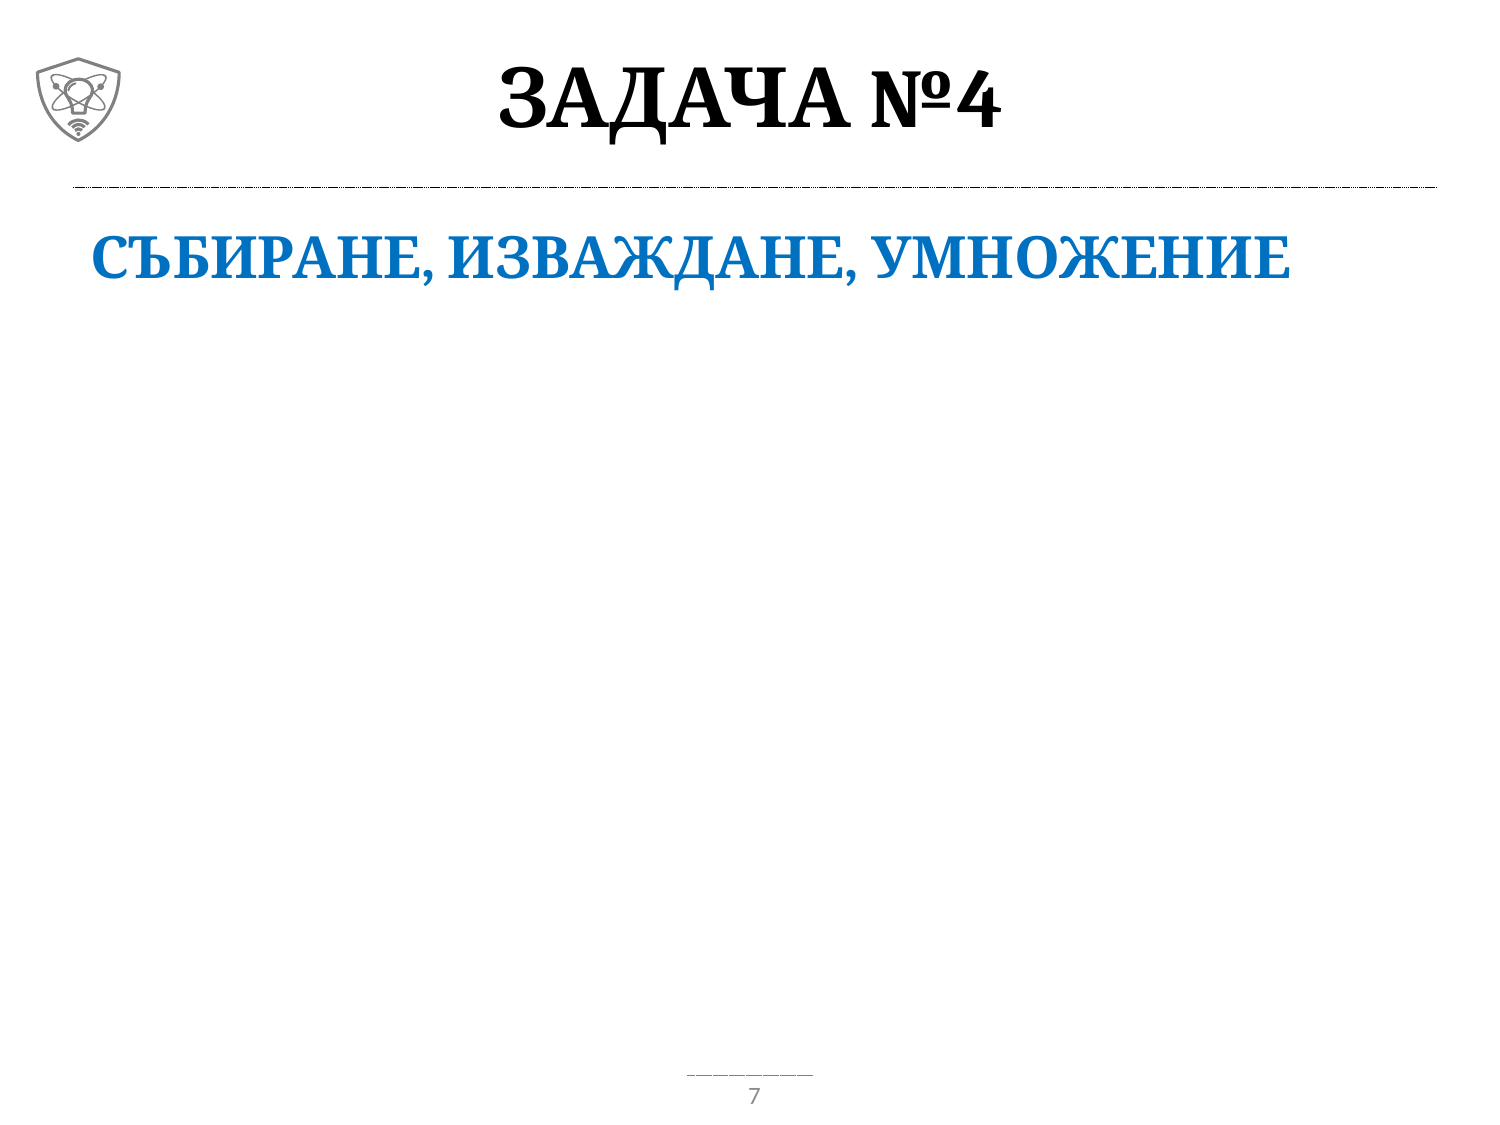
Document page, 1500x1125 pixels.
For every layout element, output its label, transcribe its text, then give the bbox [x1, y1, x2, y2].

slide_number 7 [579, 1065, 930, 1125]
title Задача №4 [0, 0, 1500, 188]
